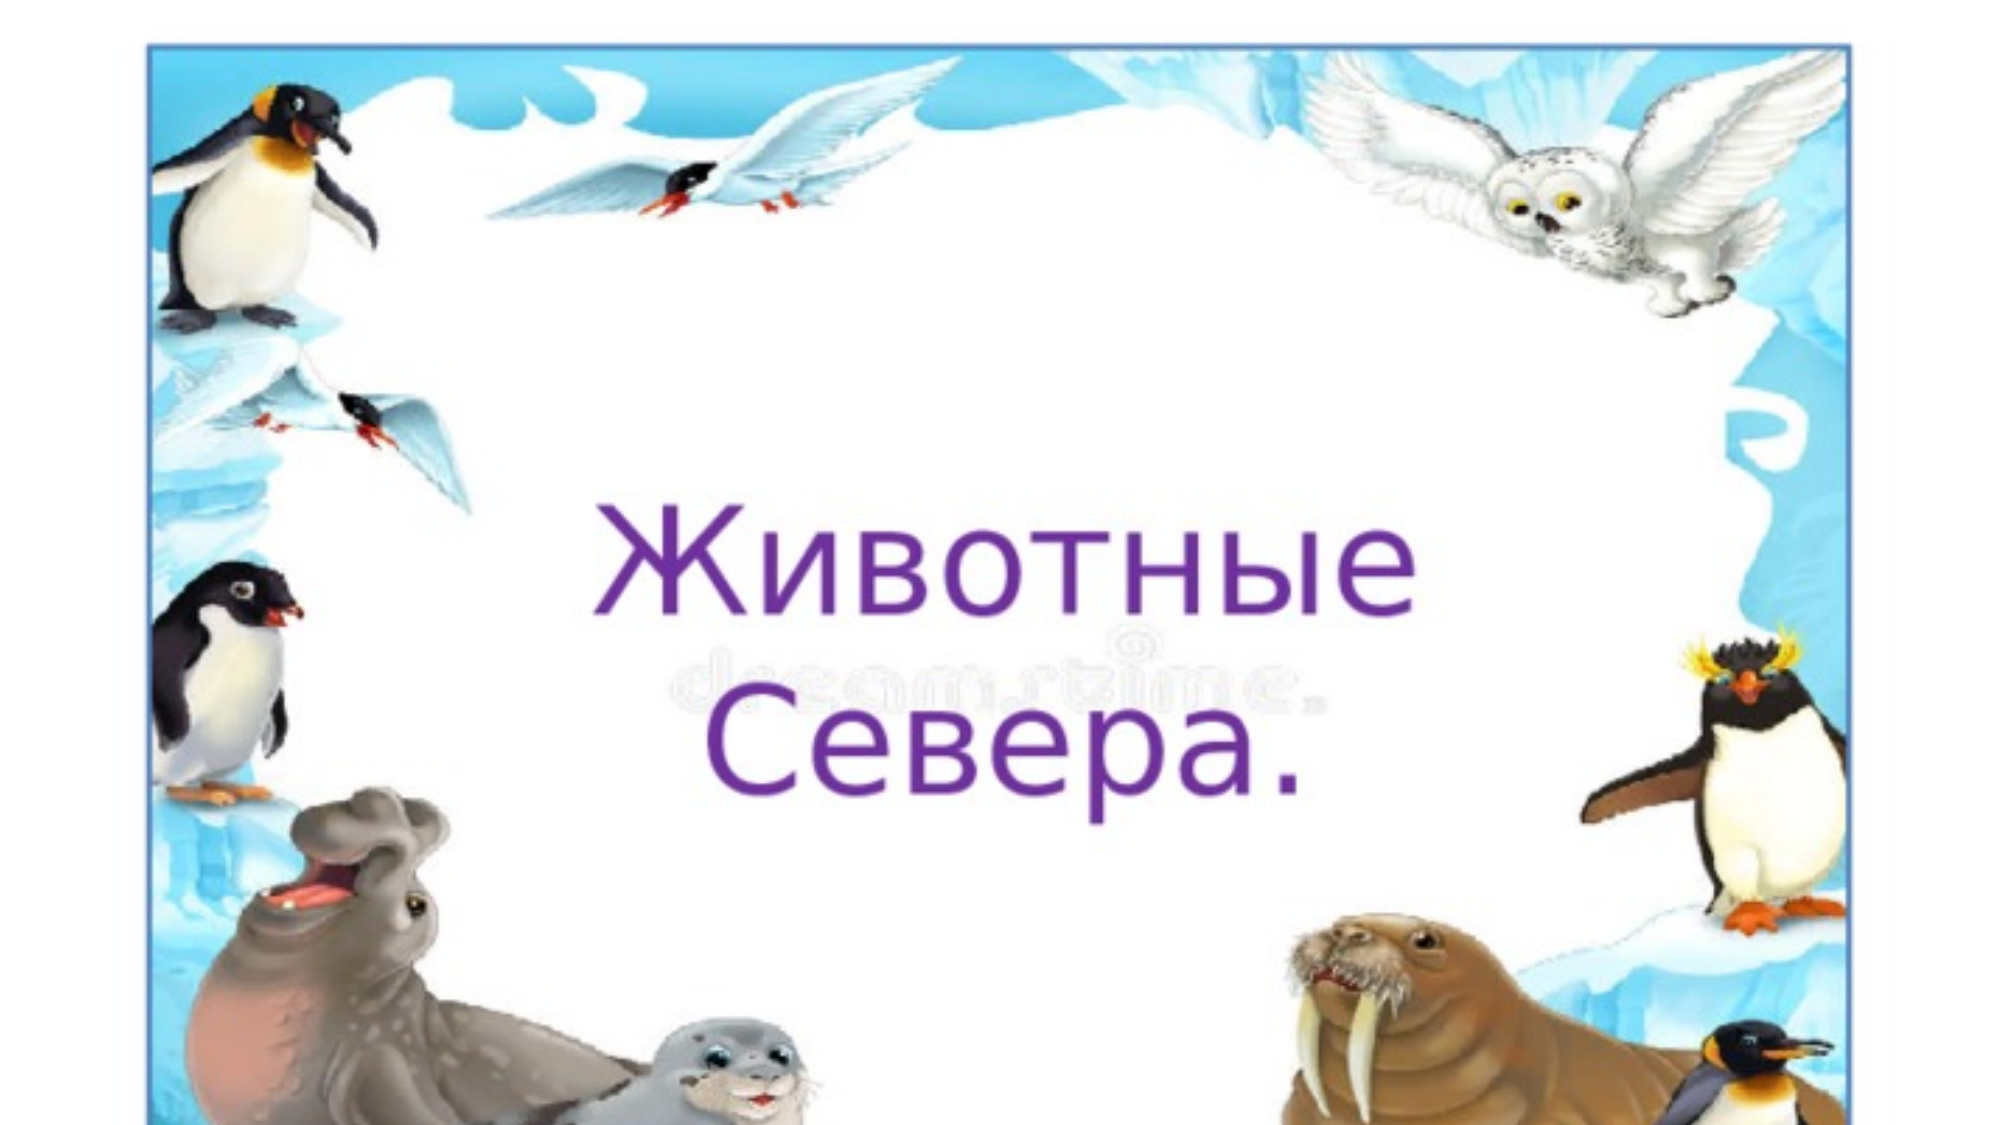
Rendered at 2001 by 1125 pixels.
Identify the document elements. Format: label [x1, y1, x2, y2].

list [103, 0, 1897, 1125]
